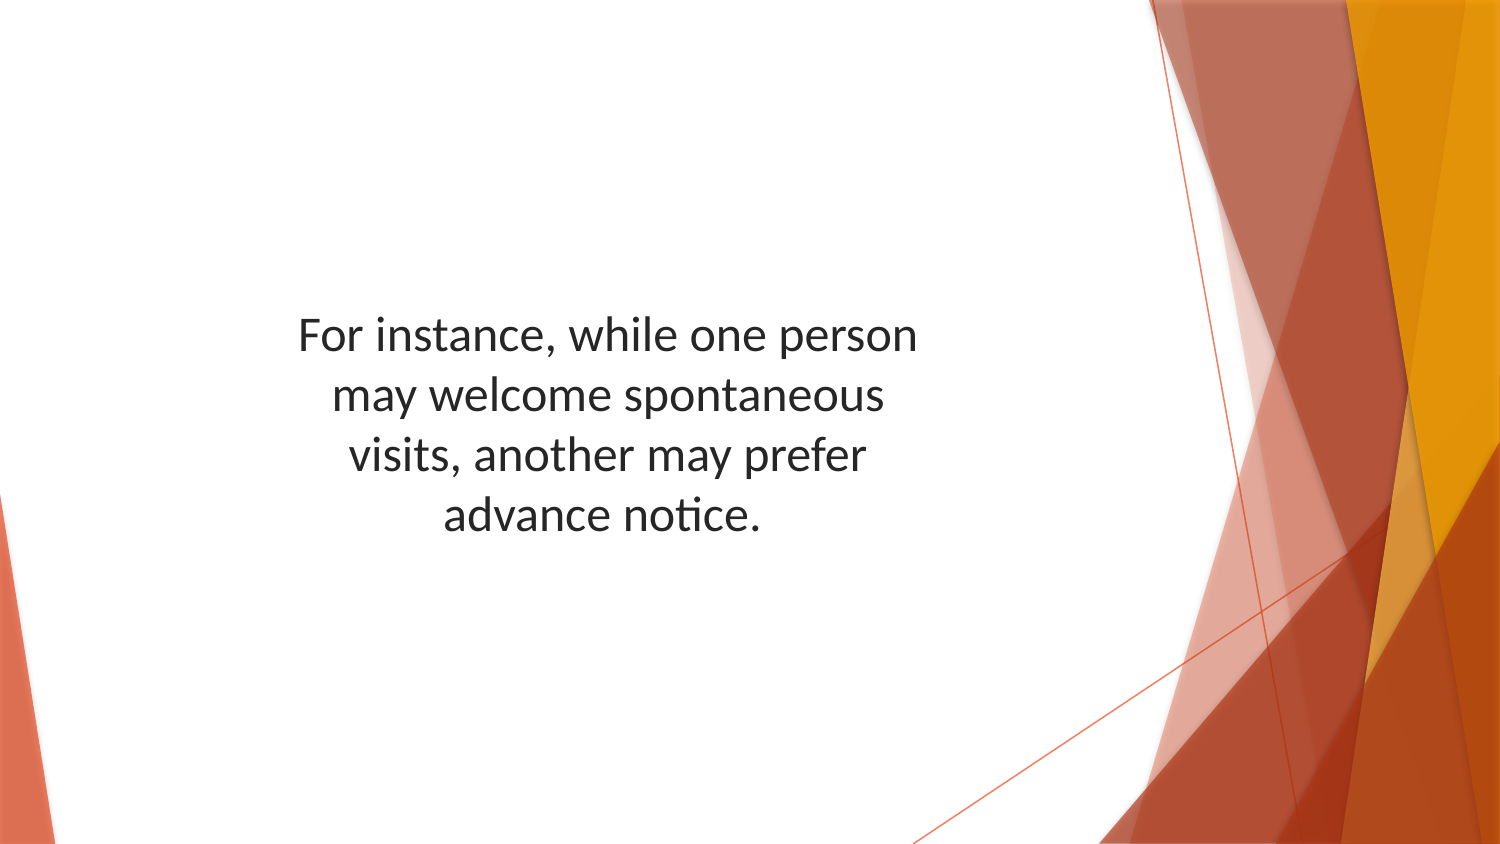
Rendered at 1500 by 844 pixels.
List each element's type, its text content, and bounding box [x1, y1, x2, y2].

list For instance, while one person may welcome spontaneous visits, another may prefer advance notice. [265, 114, 951, 729]
